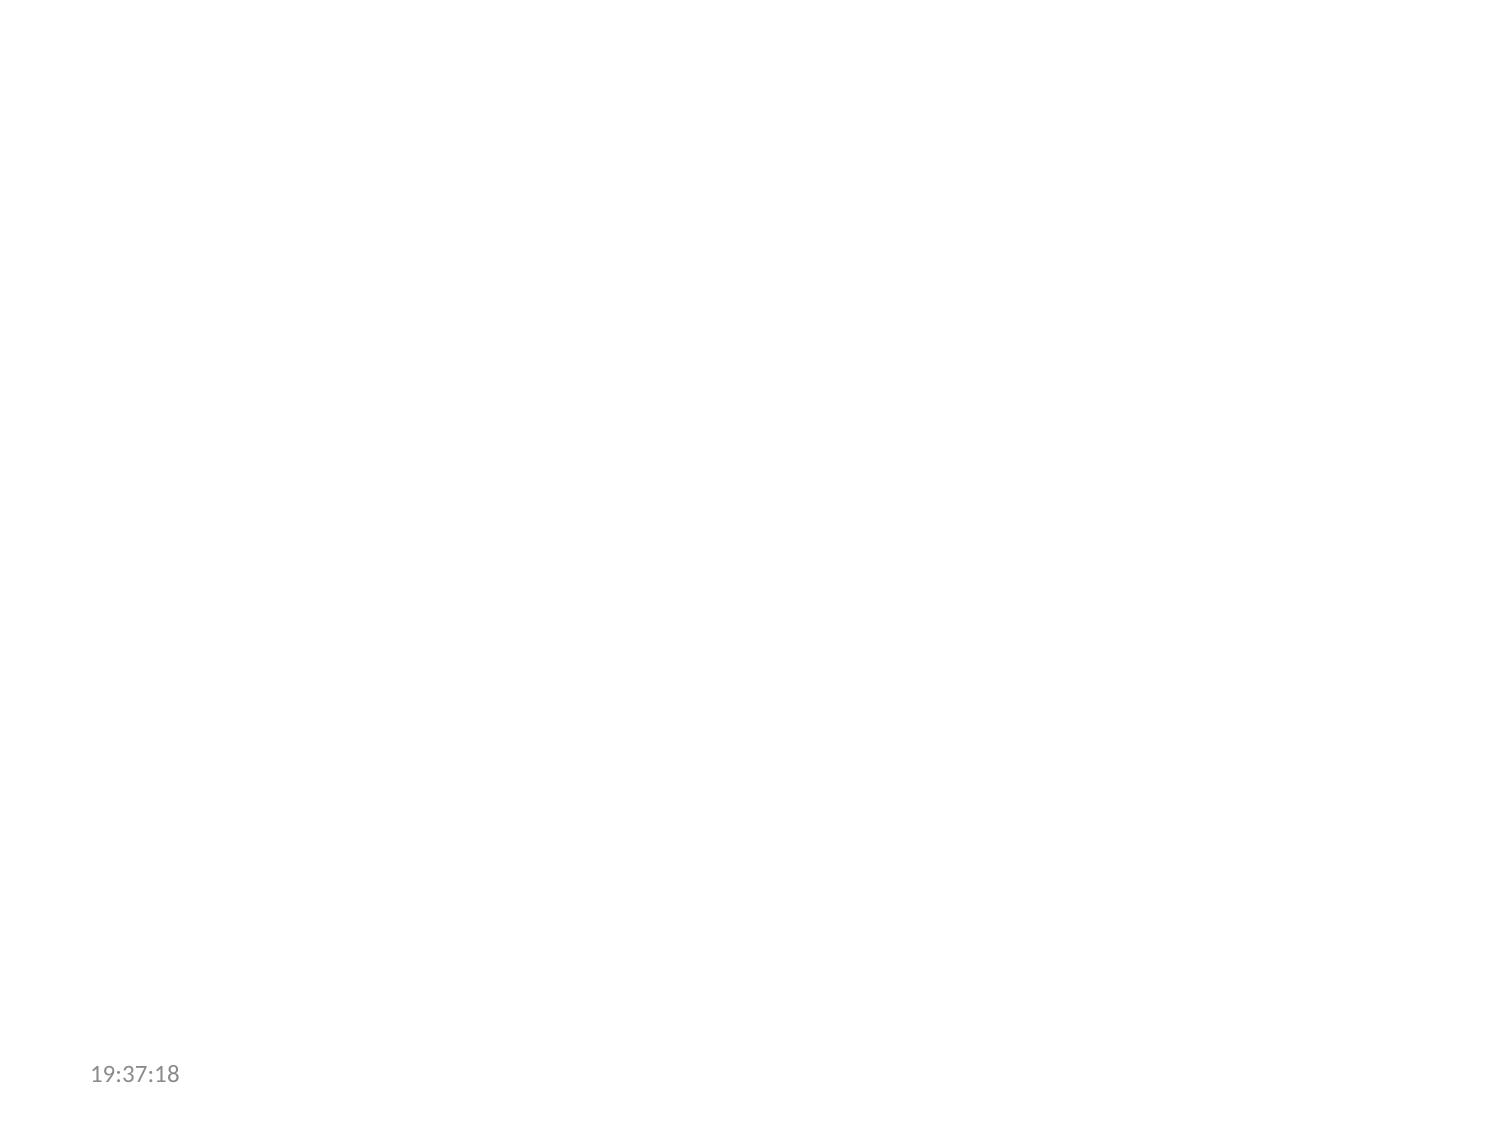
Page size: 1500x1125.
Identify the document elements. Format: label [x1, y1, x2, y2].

slide_number [75, 1042, 425, 1103]
